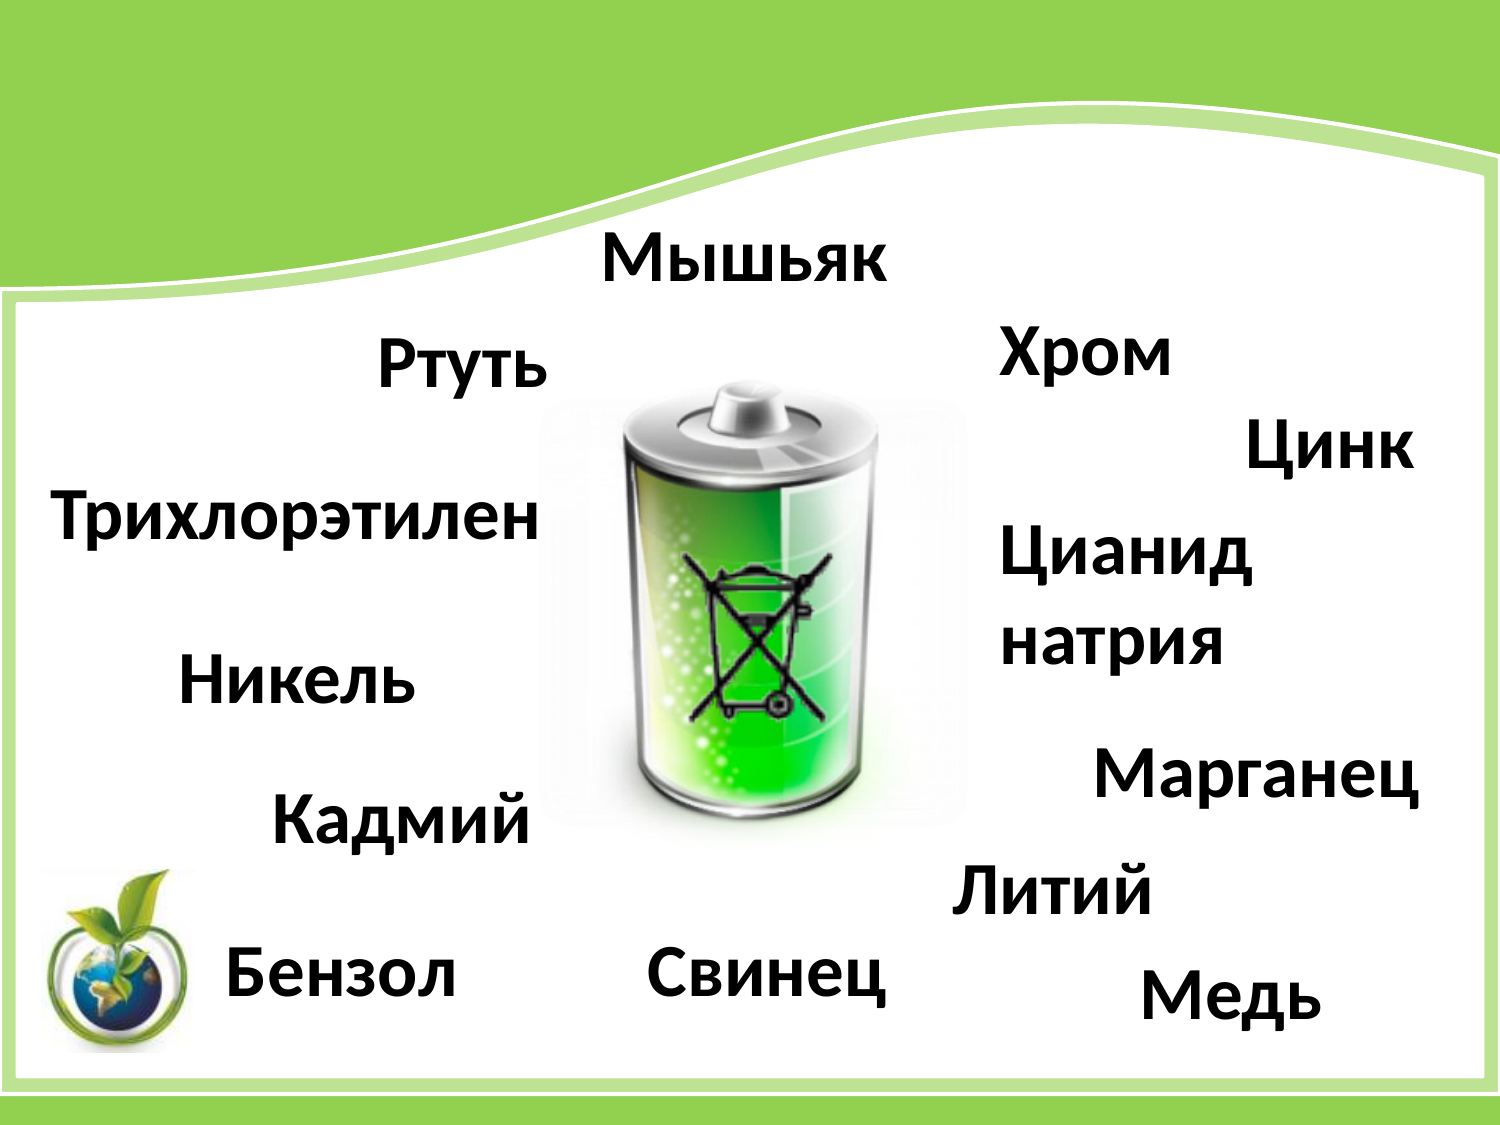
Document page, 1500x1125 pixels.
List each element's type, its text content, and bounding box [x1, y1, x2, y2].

text_box Медь [1125, 937, 1407, 1043]
picture [490, 350, 1018, 877]
text_box Бензол [210, 913, 493, 1019]
text_box Кадмий [257, 761, 563, 947]
text_box Трихлорэтилен [35, 456, 485, 562]
picture [41, 869, 195, 1053]
text_box Хром [984, 292, 1266, 398]
text_box Цинк [1230, 386, 1442, 492]
text_box Мышьяк [585, 199, 926, 304]
text_box Цианид натрия [1022, 492, 1348, 687]
text_box Свинец [632, 913, 915, 1019]
text_box Никель [164, 621, 446, 806]
text_box Литий [937, 831, 1172, 1017]
text_box Ртуть [363, 304, 575, 410]
text_box Марганец [1078, 714, 1453, 820]
